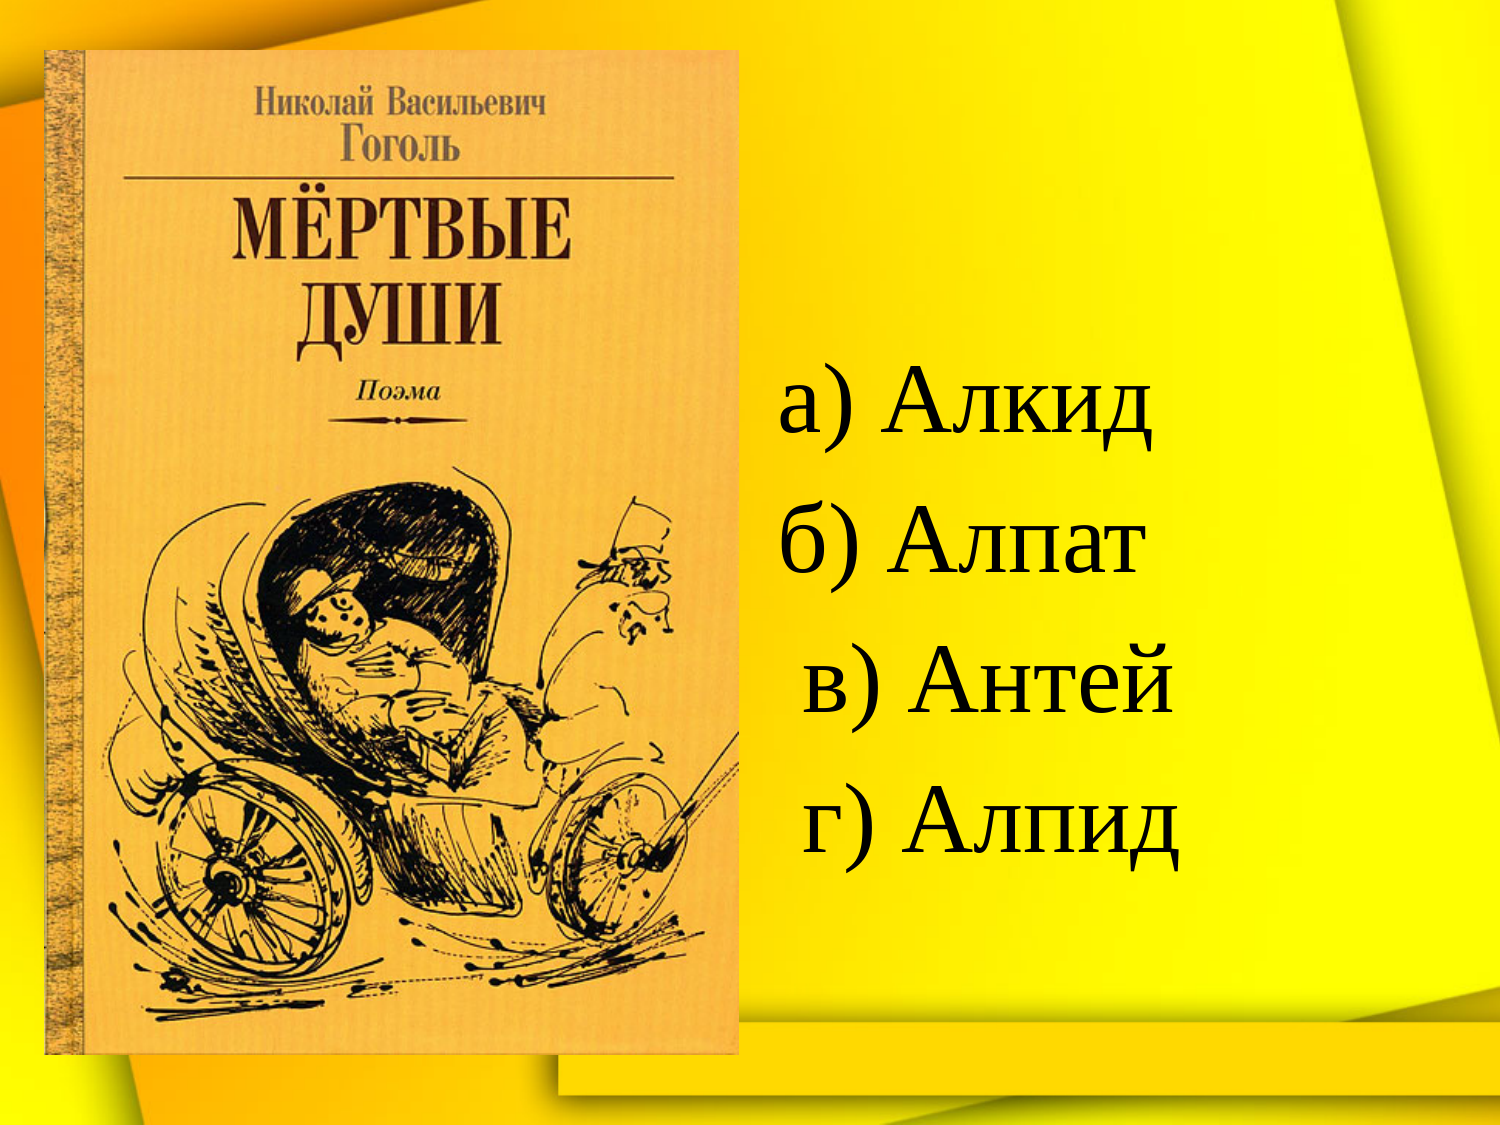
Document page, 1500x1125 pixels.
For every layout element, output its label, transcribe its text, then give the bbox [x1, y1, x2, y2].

list а) Алкид б) Алпат в) Антей г) Алпид [762, 324, 1388, 1001]
picture [0, 0, 1500, 1125]
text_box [43, 50, 739, 1055]
